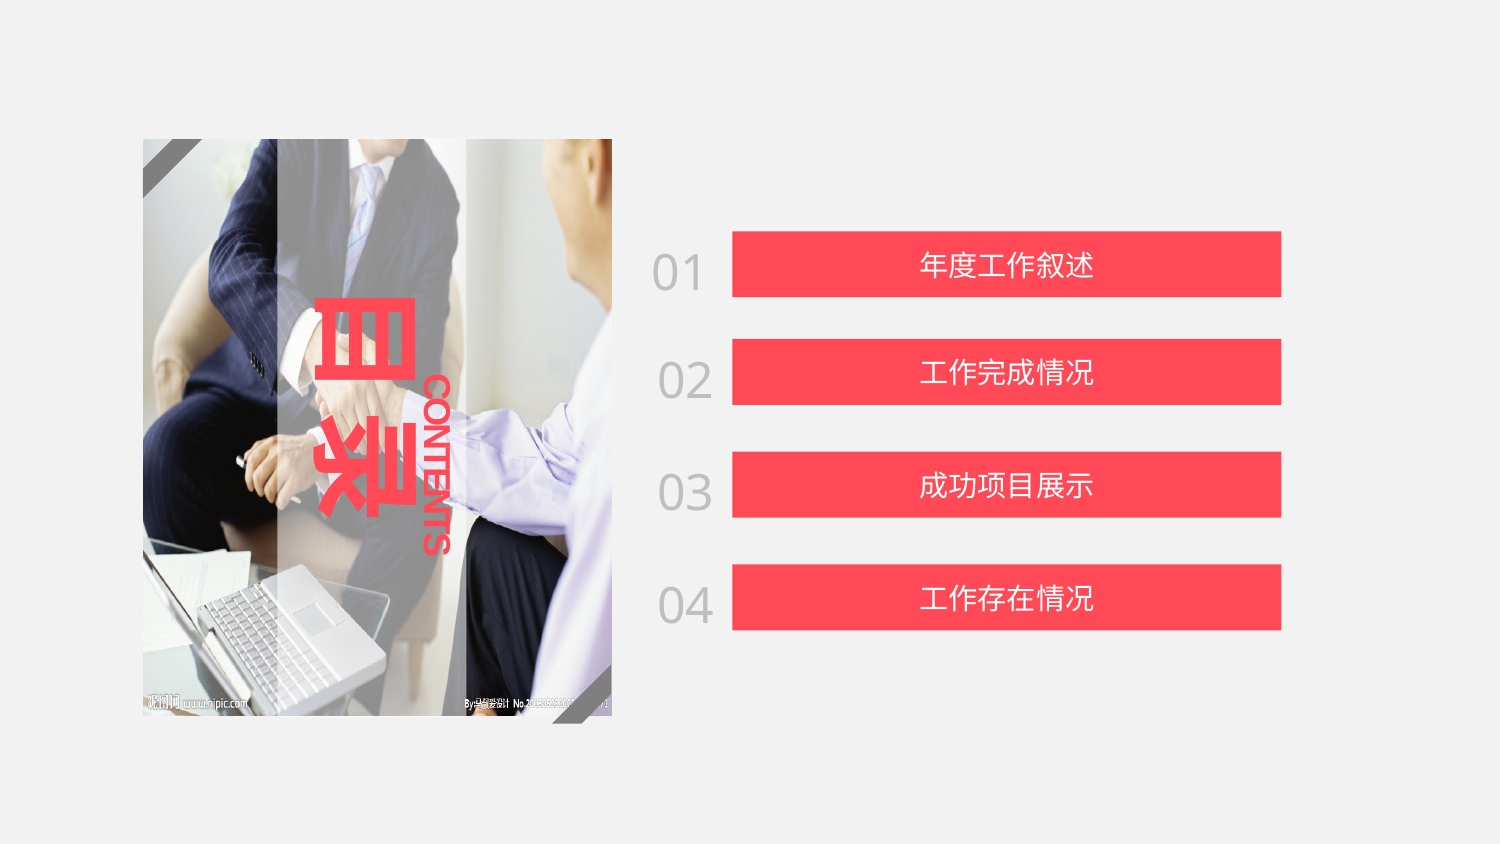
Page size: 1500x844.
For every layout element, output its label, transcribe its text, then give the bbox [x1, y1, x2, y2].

text_box 02 [616, 328, 730, 416]
picture [142, 138, 612, 716]
text_box 成功项目展示 [732, 451, 1282, 518]
text_box 04 [616, 554, 730, 642]
text_box 03 [616, 441, 730, 529]
text_box 01 [616, 221, 724, 308]
text_box 工作完成情况 [732, 338, 1282, 405]
text_box 年度工作叙述 [732, 231, 1282, 298]
text_box 工作存在情况 [732, 564, 1282, 631]
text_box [277, 267, 470, 557]
